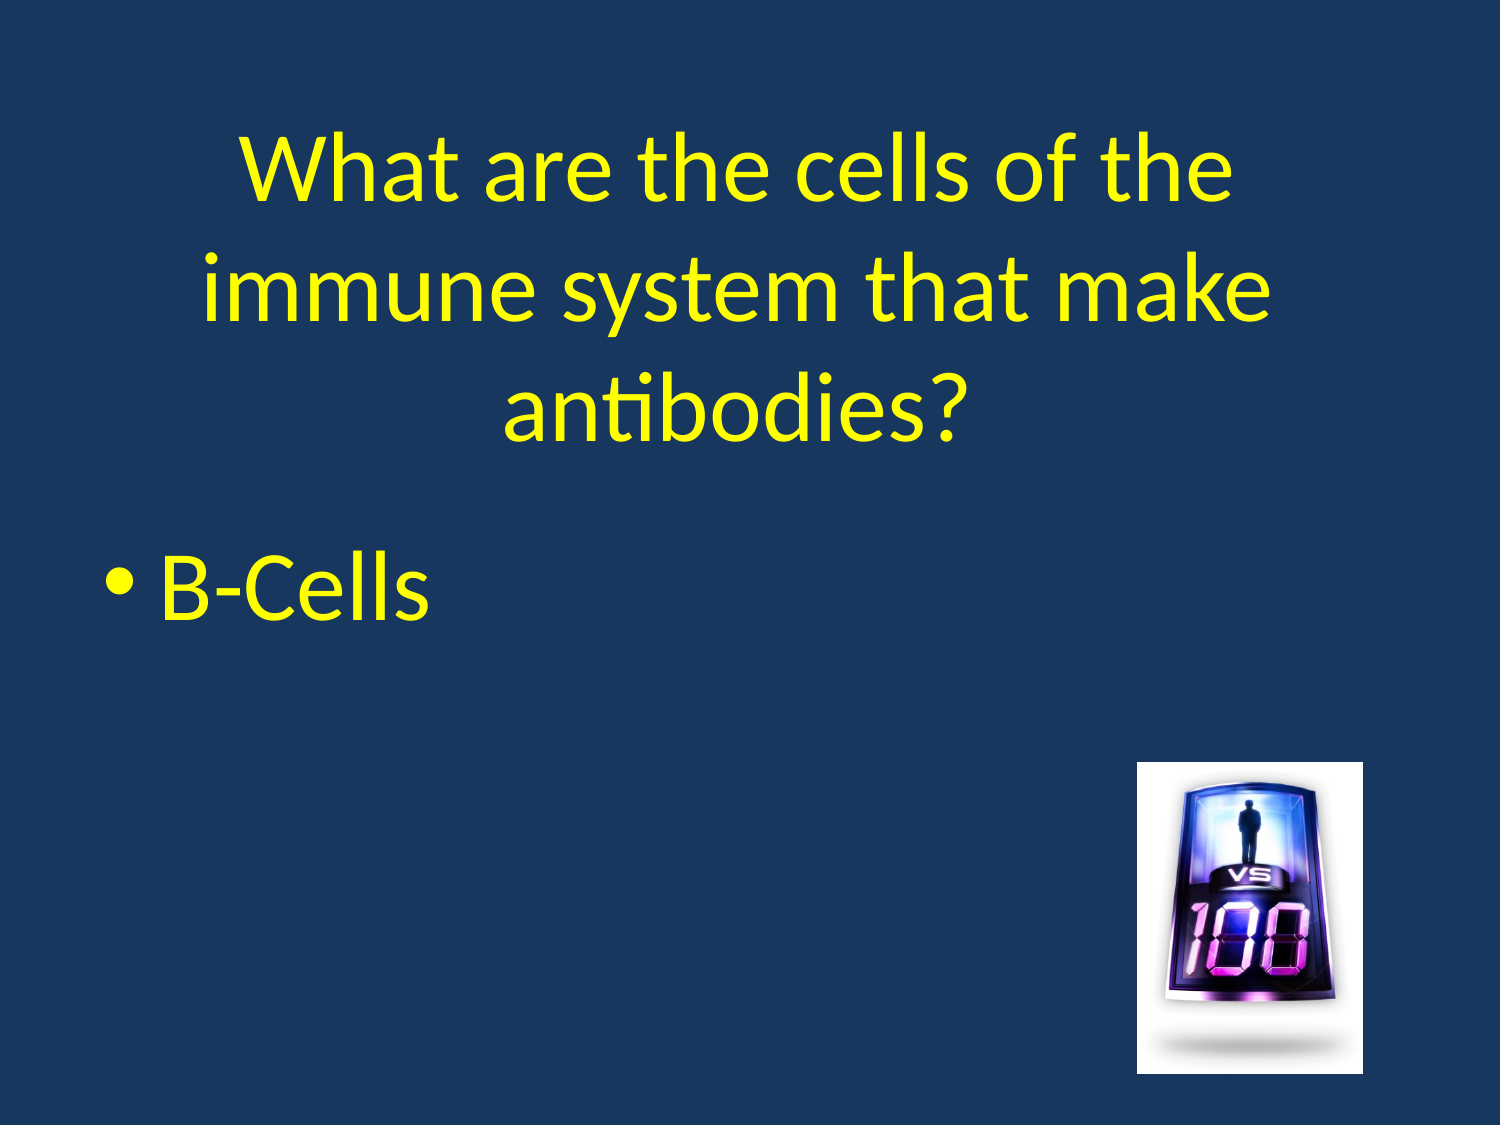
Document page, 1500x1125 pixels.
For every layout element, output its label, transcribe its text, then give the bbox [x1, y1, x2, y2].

title What are the cells of the immune system that make antibodies? [62, 75, 1413, 488]
picture [1137, 762, 1363, 1074]
list B-Cells [87, 512, 1438, 688]
